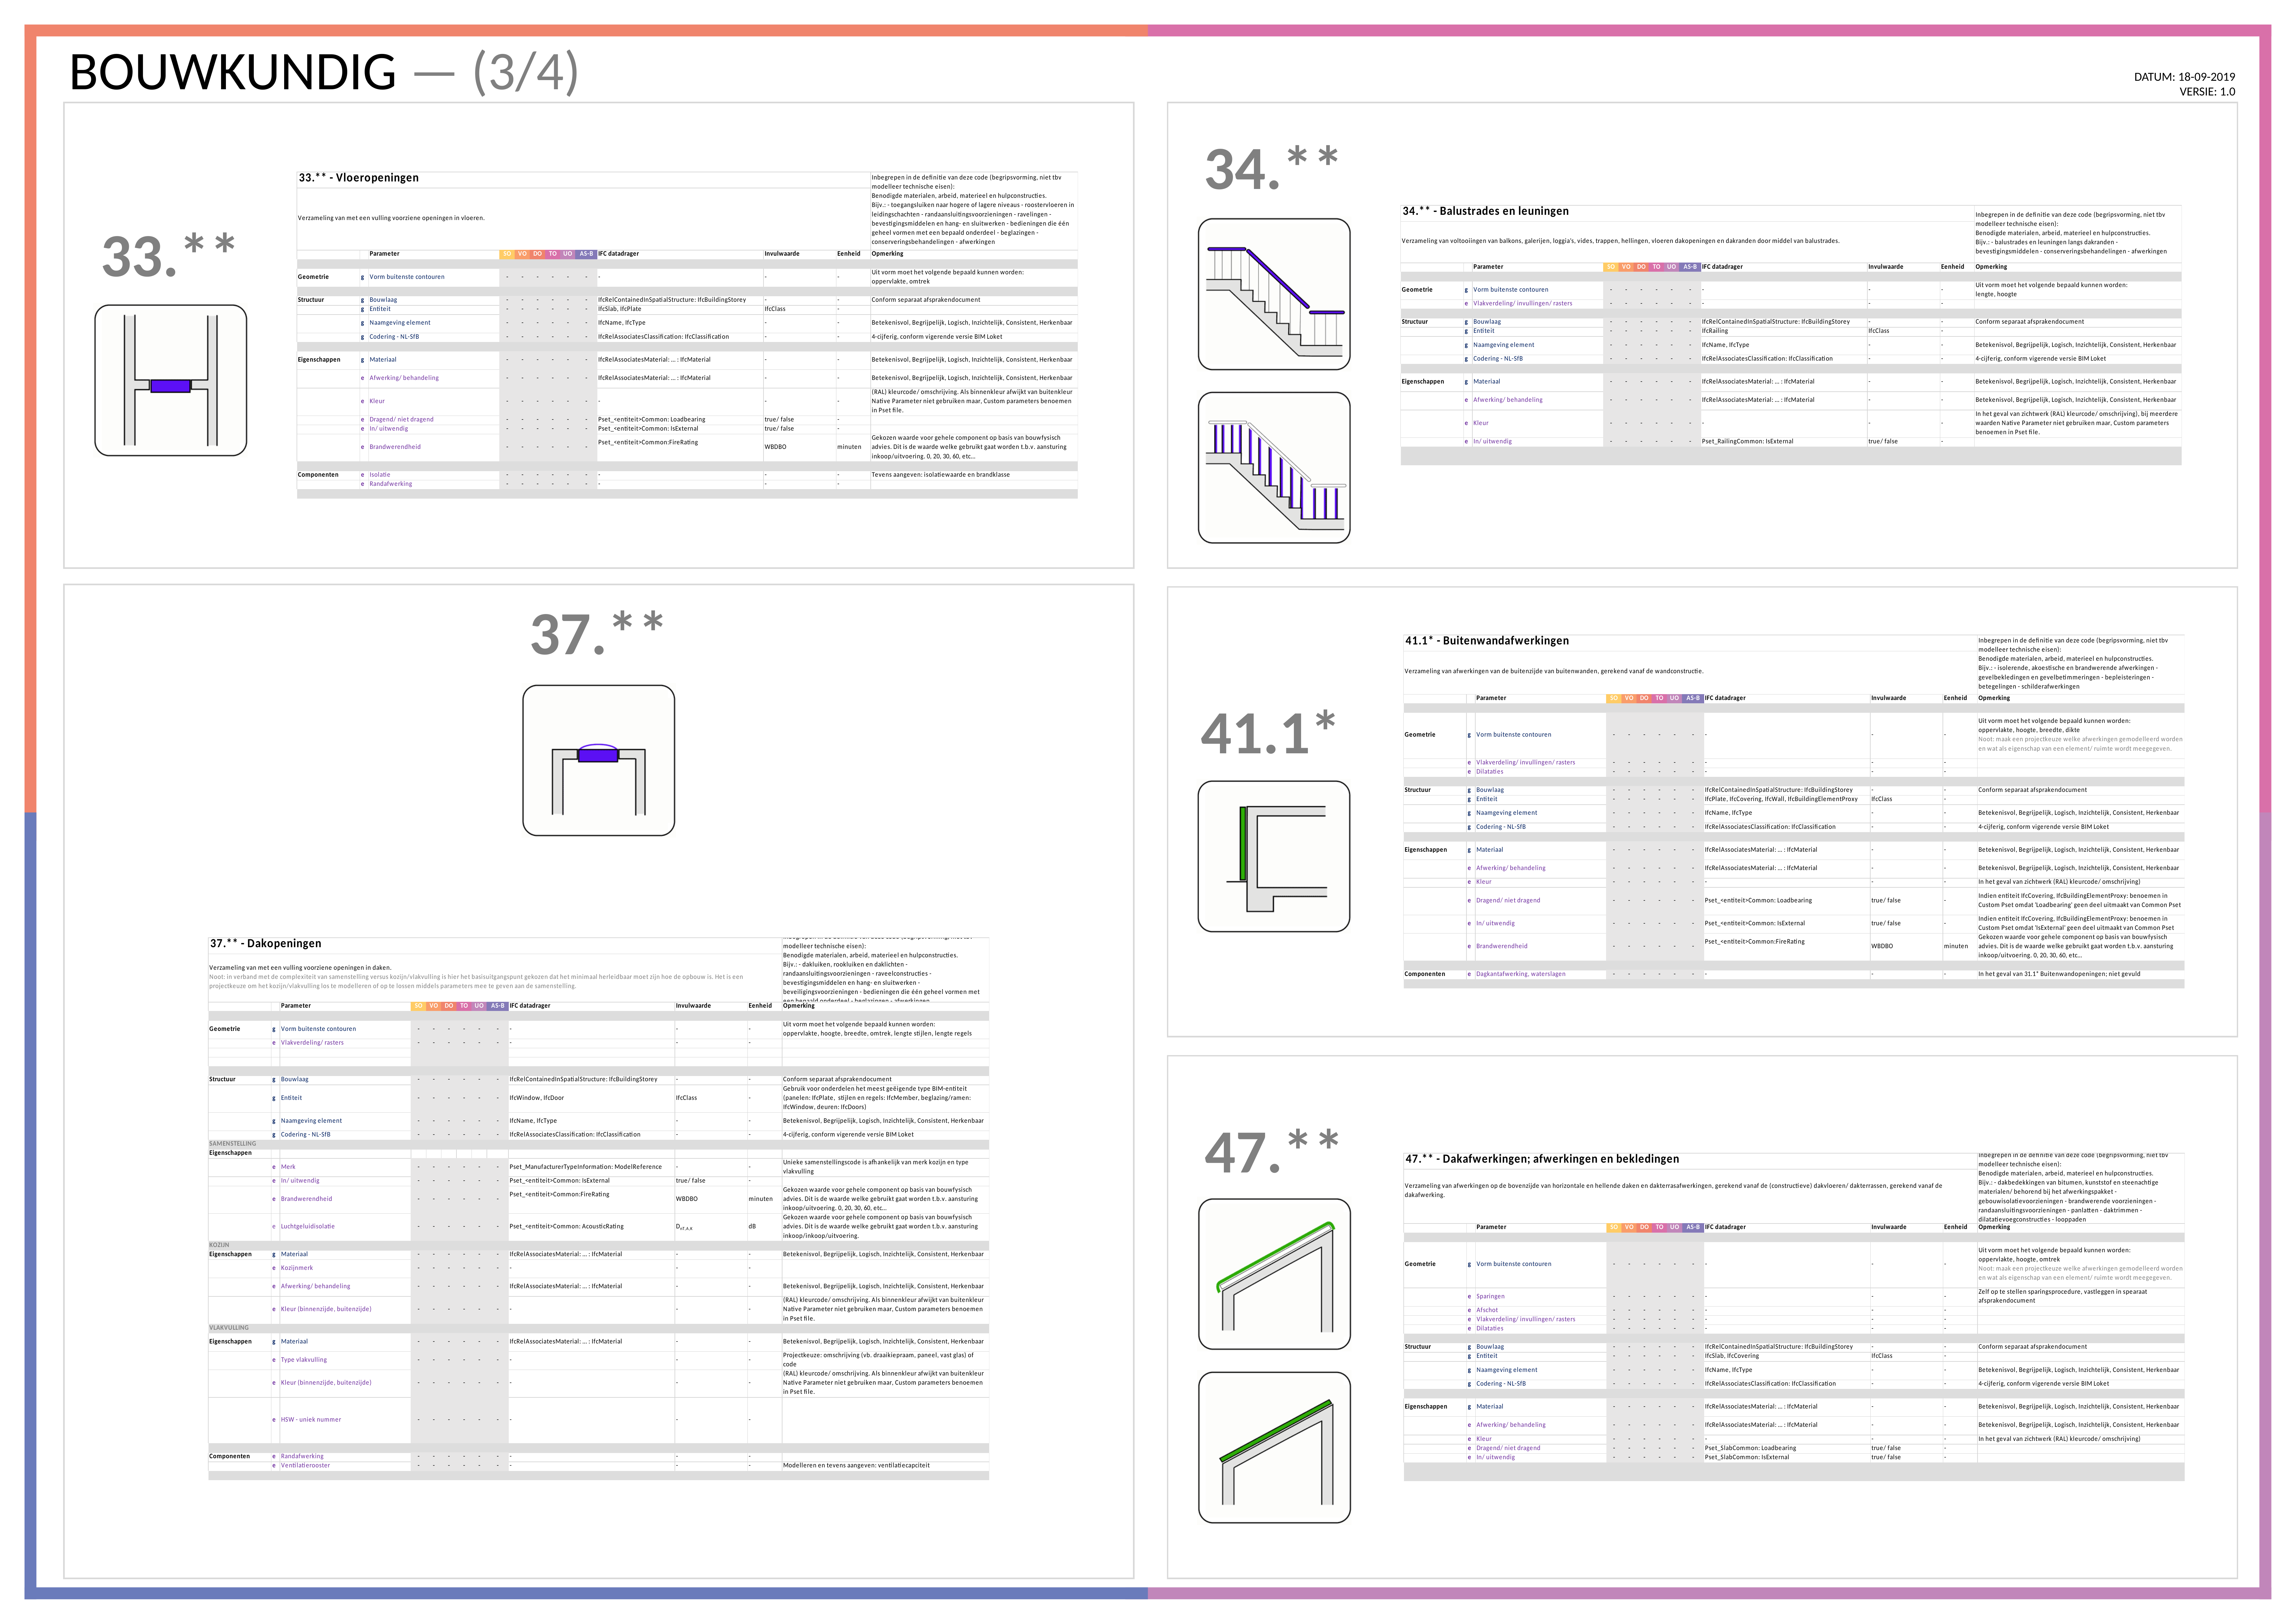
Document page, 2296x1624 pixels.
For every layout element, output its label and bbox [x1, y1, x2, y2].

text_box [208, 937, 990, 1481]
text_box [1400, 205, 2182, 466]
text_box [1403, 635, 2185, 989]
text_box [93, 213, 248, 457]
text_box [1196, 126, 1351, 545]
text_box [521, 591, 676, 838]
text_box [297, 172, 1078, 499]
text_box [1197, 1109, 1352, 1525]
text_box [1403, 1153, 2185, 1481]
text_box [1193, 690, 1351, 933]
text_box [24, 24, 2271, 1599]
